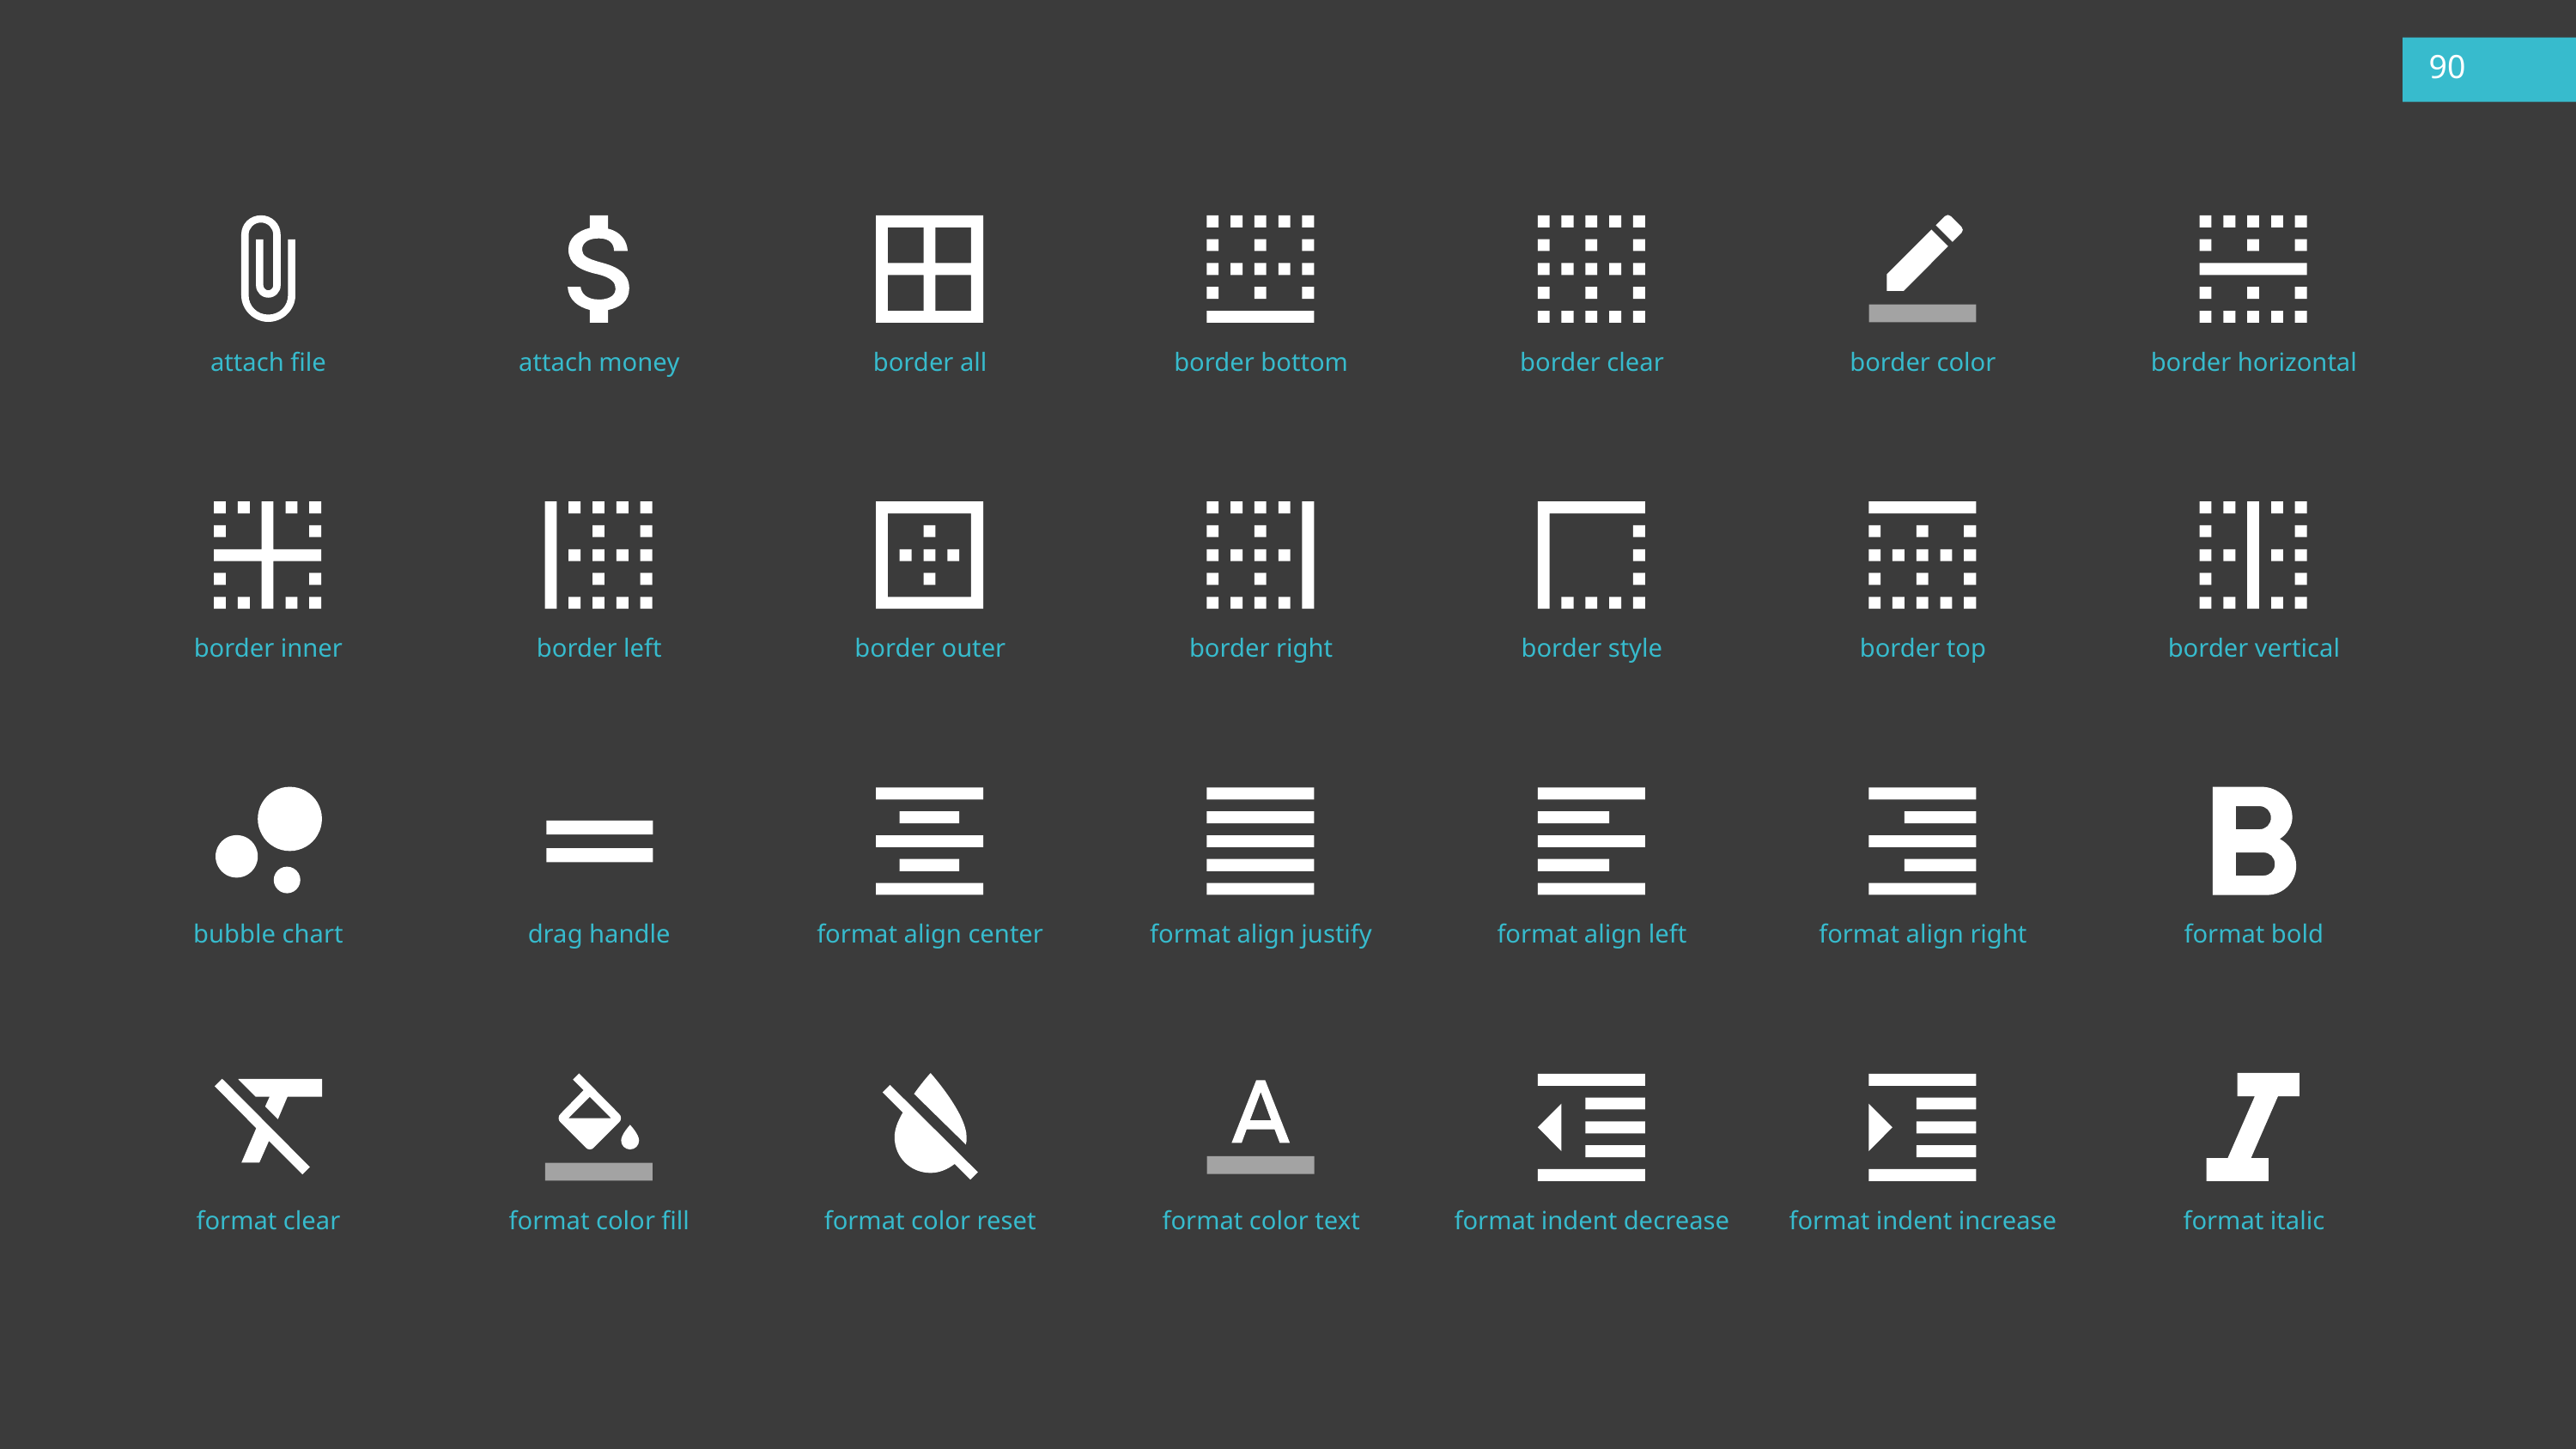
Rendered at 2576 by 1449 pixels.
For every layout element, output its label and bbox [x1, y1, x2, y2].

text_box [1916, 1121, 1977, 1134]
text_box [1868, 1168, 1977, 1181]
text_box [621, 1125, 640, 1150]
text_box [1940, 597, 1953, 609]
text_box [1632, 287, 1645, 300]
text_box [2223, 215, 2236, 227]
text_box [2247, 501, 2259, 609]
text_box [89, 912, 2433, 955]
text_box [2294, 573, 2307, 585]
text_box [1609, 263, 1622, 276]
text_box [1585, 215, 1598, 227]
text_box [1609, 311, 1622, 323]
text_box [2199, 311, 2212, 323]
text_box [237, 501, 250, 514]
text_box [2212, 786, 2297, 895]
text_box [1537, 858, 1610, 871]
text_box [238, 1078, 323, 1119]
text_box [640, 597, 653, 609]
text_box [876, 215, 984, 323]
text_box [1561, 311, 1574, 323]
text_box [1278, 597, 1291, 609]
text_box [273, 866, 301, 894]
text_box [1206, 287, 1219, 300]
text_box [216, 834, 258, 878]
text_box [2294, 215, 2307, 227]
text_box [1585, 597, 1598, 609]
text_box [640, 573, 653, 585]
text_box [876, 787, 984, 800]
text_box [1278, 501, 1291, 514]
text_box [2271, 501, 2283, 514]
text_box [1916, 1097, 1977, 1110]
text_box [2294, 597, 2307, 609]
text_box [544, 501, 557, 609]
text_box [544, 1162, 653, 1181]
text_box [914, 1073, 967, 1145]
text_box [899, 811, 960, 824]
text_box [214, 501, 322, 609]
text_box [558, 1073, 622, 1150]
text_box [568, 549, 581, 561]
text_box [2223, 311, 2236, 323]
text_box [89, 1197, 2433, 1241]
text_box [2199, 524, 2212, 537]
text_box [1632, 524, 1645, 537]
text_box [1302, 239, 1315, 252]
text_box [1561, 597, 1574, 609]
text_box [237, 597, 250, 609]
text_box [1632, 597, 1645, 609]
text_box [1537, 1103, 1562, 1152]
text_box [1302, 215, 1315, 227]
text_box [640, 524, 653, 537]
text_box [640, 501, 653, 514]
text_box [1254, 215, 1267, 227]
text_box [1231, 1080, 1291, 1143]
text_box [1206, 549, 1219, 561]
text_box [1868, 597, 1881, 609]
slide_number [2415, 35, 2502, 100]
text_box [2199, 239, 2212, 252]
text_box [2294, 311, 2307, 323]
text_box [882, 1084, 978, 1180]
text_box [1868, 524, 1881, 537]
text_box [1632, 311, 1645, 323]
text_box [1632, 263, 1645, 276]
text_box [1206, 858, 1315, 871]
text_box [2247, 311, 2259, 323]
text_box [616, 501, 629, 514]
text_box [1537, 215, 1550, 227]
text_box [1916, 524, 1929, 537]
text_box [1230, 597, 1243, 609]
text_box [1206, 215, 1219, 227]
text_box [1206, 1155, 1315, 1174]
text_box [1632, 239, 1645, 252]
text_box [592, 597, 605, 609]
text_box [1537, 311, 1550, 323]
text_box [1254, 597, 1267, 609]
text_box [1964, 549, 1977, 561]
text_box [1206, 524, 1219, 537]
text_box [1868, 835, 1977, 847]
text_box [592, 573, 605, 585]
text_box [2247, 215, 2259, 227]
text_box [592, 524, 605, 537]
text_box [1206, 311, 1315, 323]
text_box [1254, 524, 1267, 537]
text_box [258, 786, 322, 852]
text_box [1916, 573, 1929, 585]
text_box [1278, 549, 1291, 561]
text_box [2294, 239, 2307, 252]
text_box [214, 501, 226, 514]
text_box [546, 848, 653, 863]
text_box [568, 597, 581, 609]
text_box [1302, 287, 1315, 300]
text_box [2294, 287, 2307, 300]
text_box [2199, 597, 2212, 609]
text_box [616, 597, 629, 609]
text_box [2271, 549, 2283, 561]
text_box [89, 626, 2433, 669]
text_box [285, 501, 298, 514]
text_box [1892, 549, 1905, 561]
text_box [1585, 311, 1598, 323]
text_box [2294, 501, 2307, 514]
text_box [1278, 215, 1291, 227]
text_box [1537, 239, 1550, 252]
text_box [640, 549, 653, 561]
text_box [1632, 549, 1645, 561]
text_box [1916, 1145, 1977, 1158]
text_box [309, 524, 322, 537]
text_box [214, 597, 226, 609]
text_box [1904, 858, 1977, 871]
text_box [1206, 811, 1315, 824]
text_box [1916, 597, 1929, 609]
text_box [1868, 787, 1977, 800]
text_box [1254, 239, 1267, 252]
text_box [1254, 263, 1267, 276]
text_box [1964, 573, 1977, 585]
text_box [1206, 787, 1315, 800]
text_box [1585, 1121, 1645, 1134]
text_box [1585, 287, 1598, 300]
text_box [2199, 287, 2212, 300]
text_box [1206, 263, 1219, 276]
text_box [2199, 215, 2212, 227]
text_box [2247, 287, 2259, 300]
text_box [2247, 239, 2259, 252]
text_box [309, 501, 322, 514]
text_box [309, 573, 322, 585]
text_box [2271, 597, 2283, 609]
text_box [1254, 549, 1267, 561]
text_box [285, 597, 298, 609]
text_box [1206, 239, 1219, 252]
text_box [214, 524, 226, 537]
text_box [1609, 215, 1622, 227]
text_box [1206, 597, 1219, 609]
text_box [1585, 1097, 1645, 1110]
text_box [2199, 573, 2212, 585]
text_box [1302, 501, 1315, 609]
text_box [1206, 501, 1219, 514]
text_box [1230, 263, 1243, 276]
text_box [214, 573, 226, 585]
text_box [876, 882, 984, 895]
text_box [568, 501, 581, 514]
text_box [2199, 263, 2307, 276]
text_box [1964, 597, 1977, 609]
text_box [1254, 501, 1267, 514]
text_box [2271, 311, 2283, 323]
text_box [1940, 549, 1953, 561]
text_box [1964, 524, 1977, 537]
text_box [1230, 549, 1243, 561]
text_box [1632, 215, 1645, 227]
text_box [1609, 597, 1622, 609]
text_box [568, 215, 629, 323]
text_box [1254, 573, 1267, 585]
text_box [1206, 573, 1219, 585]
text_box [214, 1078, 310, 1175]
text_box [1868, 573, 1881, 585]
text_box [1868, 1073, 1977, 1086]
text_box [1537, 1168, 1645, 1181]
text_box [1537, 811, 1610, 824]
text_box [1537, 263, 1550, 276]
text_box [1868, 501, 1977, 514]
text_box [592, 549, 605, 561]
text_box [2223, 597, 2236, 609]
text_box [1904, 811, 1977, 824]
text_box [1892, 597, 1905, 609]
text_box [546, 820, 653, 835]
text_box [2199, 549, 2212, 561]
text_box [2223, 549, 2236, 561]
text_box [1561, 263, 1574, 276]
text_box [876, 501, 984, 609]
text_box [2271, 215, 2283, 227]
text_box [899, 858, 960, 871]
text_box [1585, 263, 1598, 276]
text_box [1537, 287, 1550, 300]
text_box [1585, 239, 1598, 252]
text_box [1537, 835, 1645, 847]
text_box [616, 549, 629, 561]
text_box [240, 215, 295, 323]
text_box [2294, 549, 2307, 561]
text_box [2206, 1072, 2300, 1181]
text_box [1935, 215, 1963, 242]
text_box [1206, 882, 1315, 895]
text_box [2223, 501, 2236, 514]
text_box [1632, 573, 1645, 585]
text_box [1585, 1145, 1645, 1158]
text_box [1868, 304, 1977, 323]
text_box [1868, 549, 1881, 561]
text_box [1302, 263, 1315, 276]
text_box [309, 597, 322, 609]
text_box [1230, 501, 1243, 514]
text_box [1537, 1073, 1645, 1086]
text_box [1537, 787, 1645, 800]
text_box [1278, 263, 1291, 276]
text_box [1254, 287, 1267, 300]
text_box [592, 501, 605, 514]
text_box [1916, 549, 1929, 561]
text_box [2294, 524, 2307, 537]
text_box [2199, 501, 2212, 514]
text_box [1537, 882, 1645, 895]
text_box [1537, 501, 1645, 609]
text_box [89, 339, 2433, 383]
text_box [1230, 215, 1243, 227]
text_box [1868, 882, 1977, 895]
text_box [876, 835, 984, 847]
text_box [1206, 835, 1315, 847]
text_box [1886, 229, 1948, 291]
text_box [1561, 215, 1574, 227]
text_box [1868, 1103, 1893, 1152]
